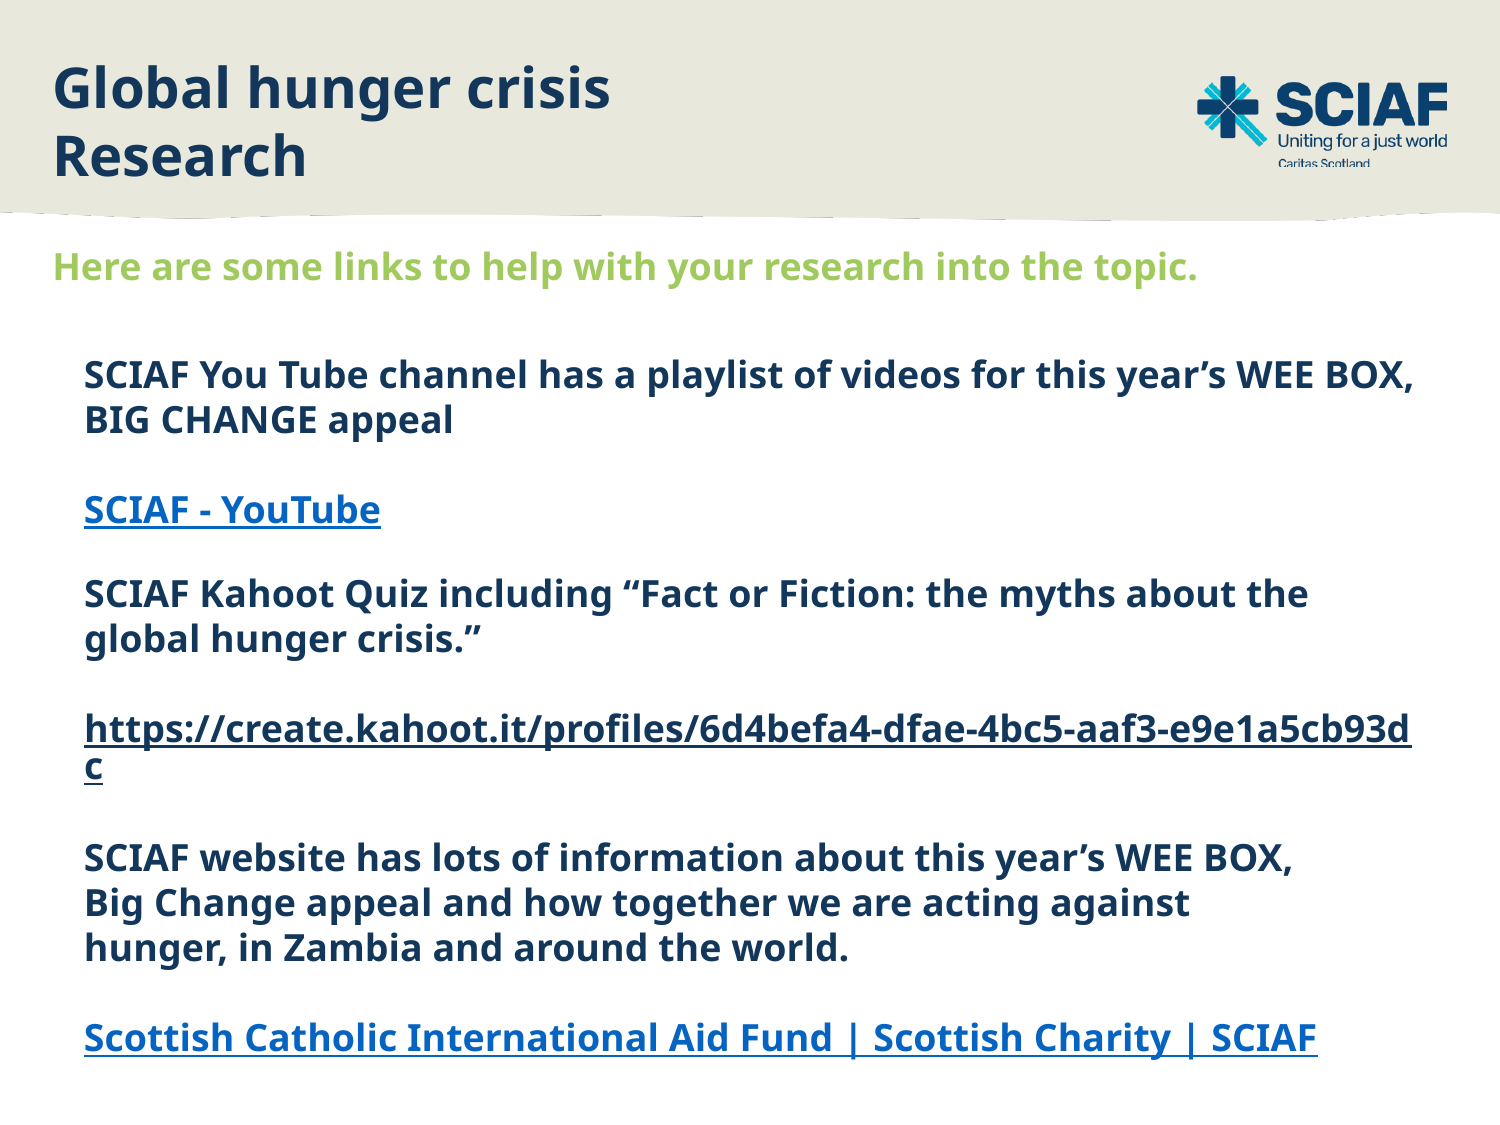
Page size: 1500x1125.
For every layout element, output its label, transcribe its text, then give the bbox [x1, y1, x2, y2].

text_box SCIAF You Tube channel has a playlist of videos for this year’s WEE BOX, BIG CHANGE appeal SCIAF - YouTube [69, 343, 1447, 545]
text_box SCIAF website has lots of information about this year’s WEE BOX, Big Change appeal and how together we are acting against hunger, in Zambia and around the world. Scottish Catholic International Aid Fund | Scottish Charity | SCIAF [69, 826, 1349, 1073]
text_box Here are some links to help with your research into the topic. [37, 235, 1447, 296]
text_box SCIAF Kahoot Quiz including “Fact or Fiction: the myths about the global hunger crisis.” https://create.kahoot.it/profiles/6d4befa4-dfae-4bc5-aaf3-e9e1a5cb93dc [69, 562, 1431, 809]
picture [0, 0, 1500, 221]
